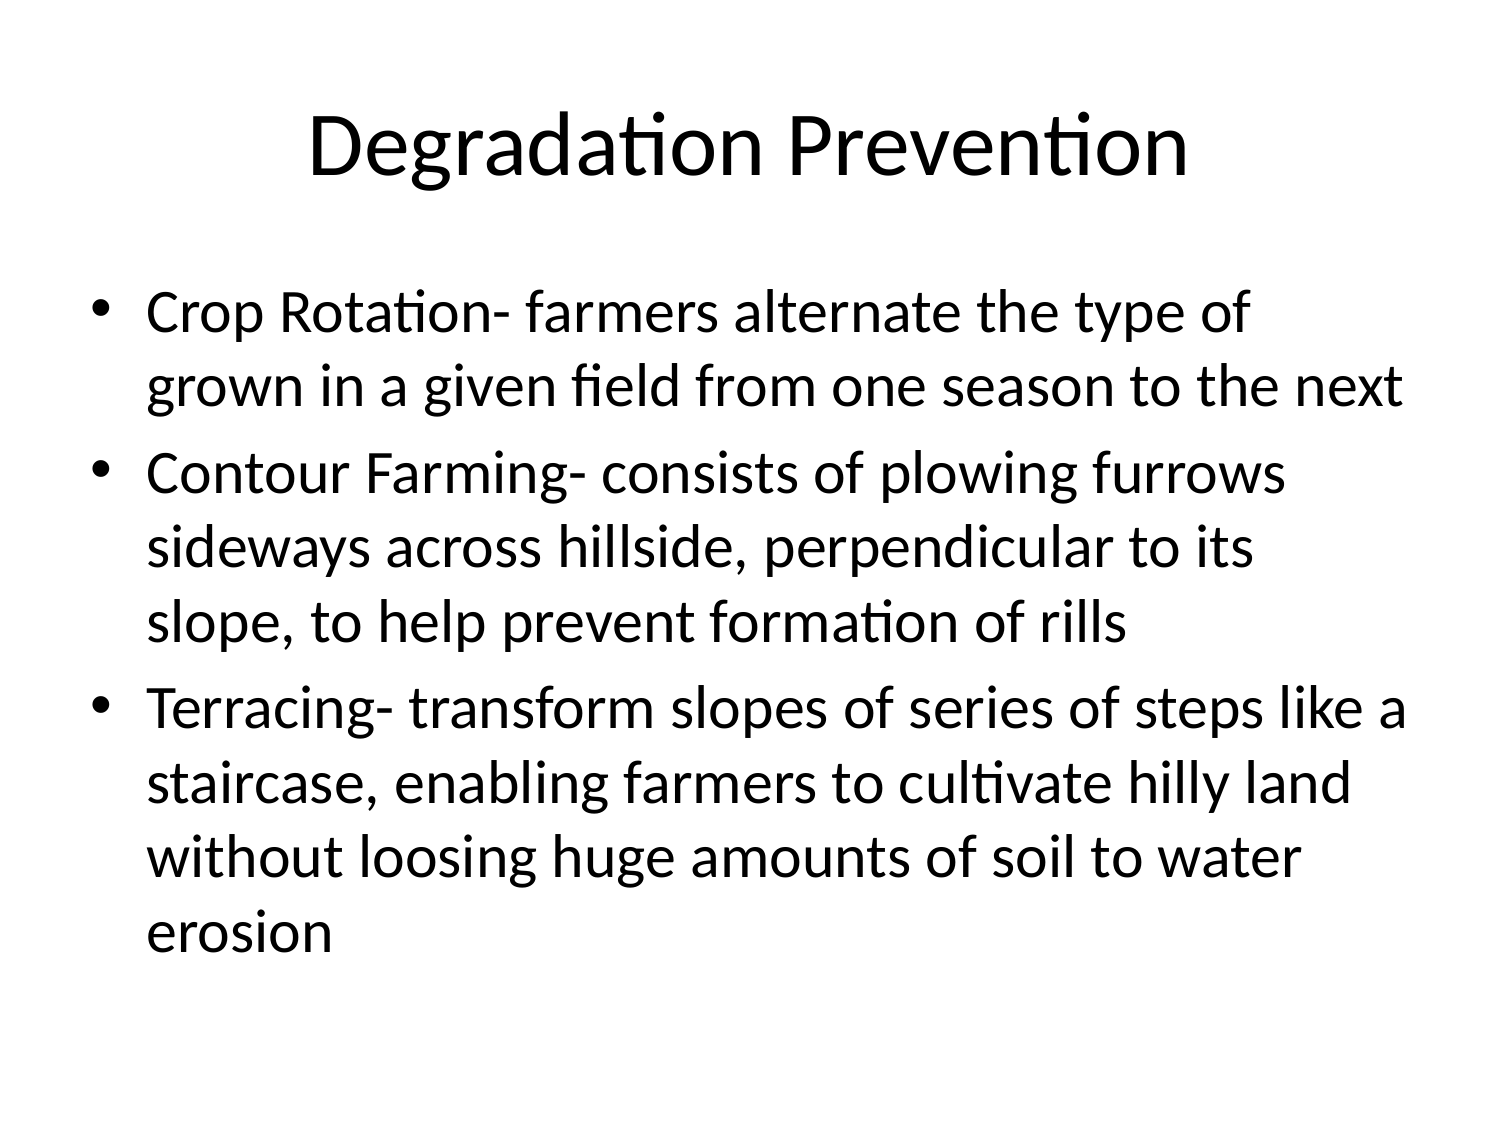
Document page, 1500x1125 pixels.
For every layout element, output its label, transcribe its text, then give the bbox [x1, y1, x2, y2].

list Crop Rotation- farmers alternate the type of grown in a given field from one season to the next Contour Farming- consists of plowing furrows sideways across hillside, perpendicular to its slope, to help prevent formation of rills Terracing- transform slopes of series of steps like a staircase, enabling farmers to cultivate hilly land without loosing huge amounts of soil to water erosion [75, 262, 1425, 1005]
title Degradation Prevention [75, 45, 1425, 233]
